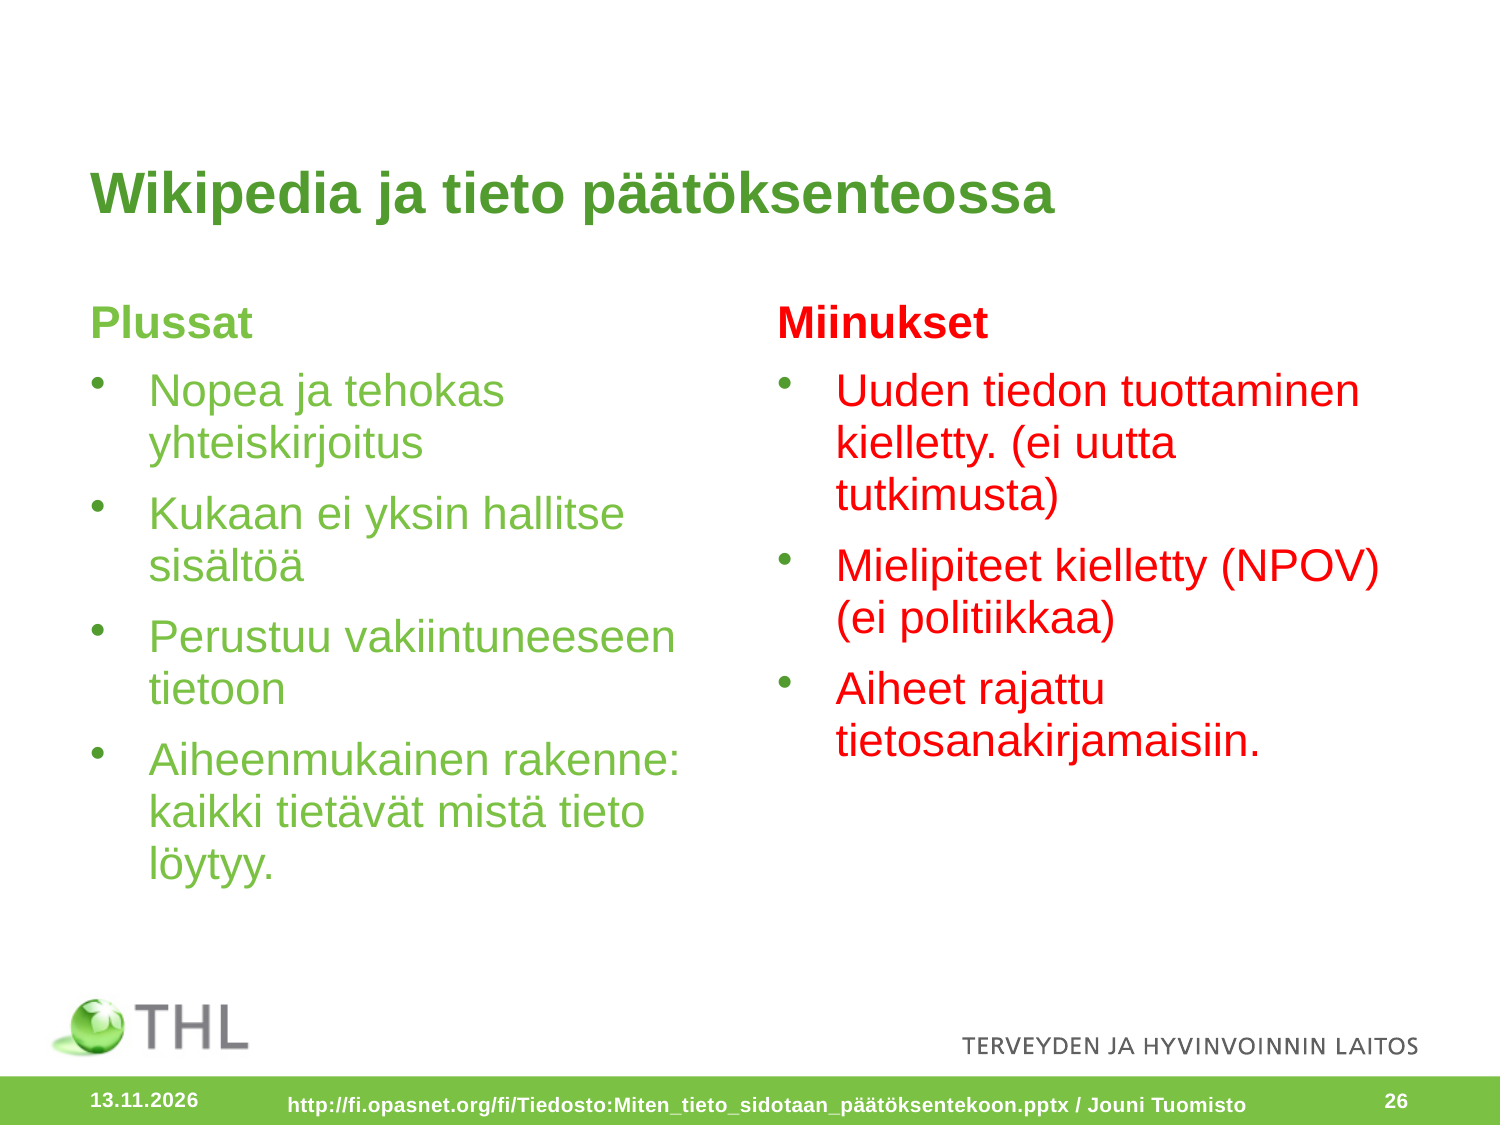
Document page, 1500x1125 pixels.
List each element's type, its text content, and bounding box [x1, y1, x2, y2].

list Plussat [74, 251, 738, 356]
slide_number 26 [1245, 1082, 1424, 1118]
title Wikipedia ja tieto päätöksenteossa [74, 44, 1426, 233]
list Nopea ja tehokas yhteiskirjoitus Kukaan ei yksin hallitse sisältöä Perustuu vakiintuneeseen tietoon Aiheenmukainen rakenne: kaikki tietävät mistä tieto löytyy. [74, 356, 738, 1006]
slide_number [74, 1080, 255, 1118]
list Uuden tiedon tuottaminen kielletty. (ei uutta tutkimusta) Mielipiteet kielletty (NPOV) (ei politiikkaa) Aiheet rajattu tietosanakirjamaisiin. [761, 356, 1426, 1006]
list Miinukset [761, 251, 1426, 356]
picture [24, 983, 275, 1067]
footer http://fi.opasnet.org/fi/Tiedosto:Miten_tieto_sidotaan_päätöksentekoon.pptx / Jouni Tuomisto [253, 1082, 1282, 1125]
